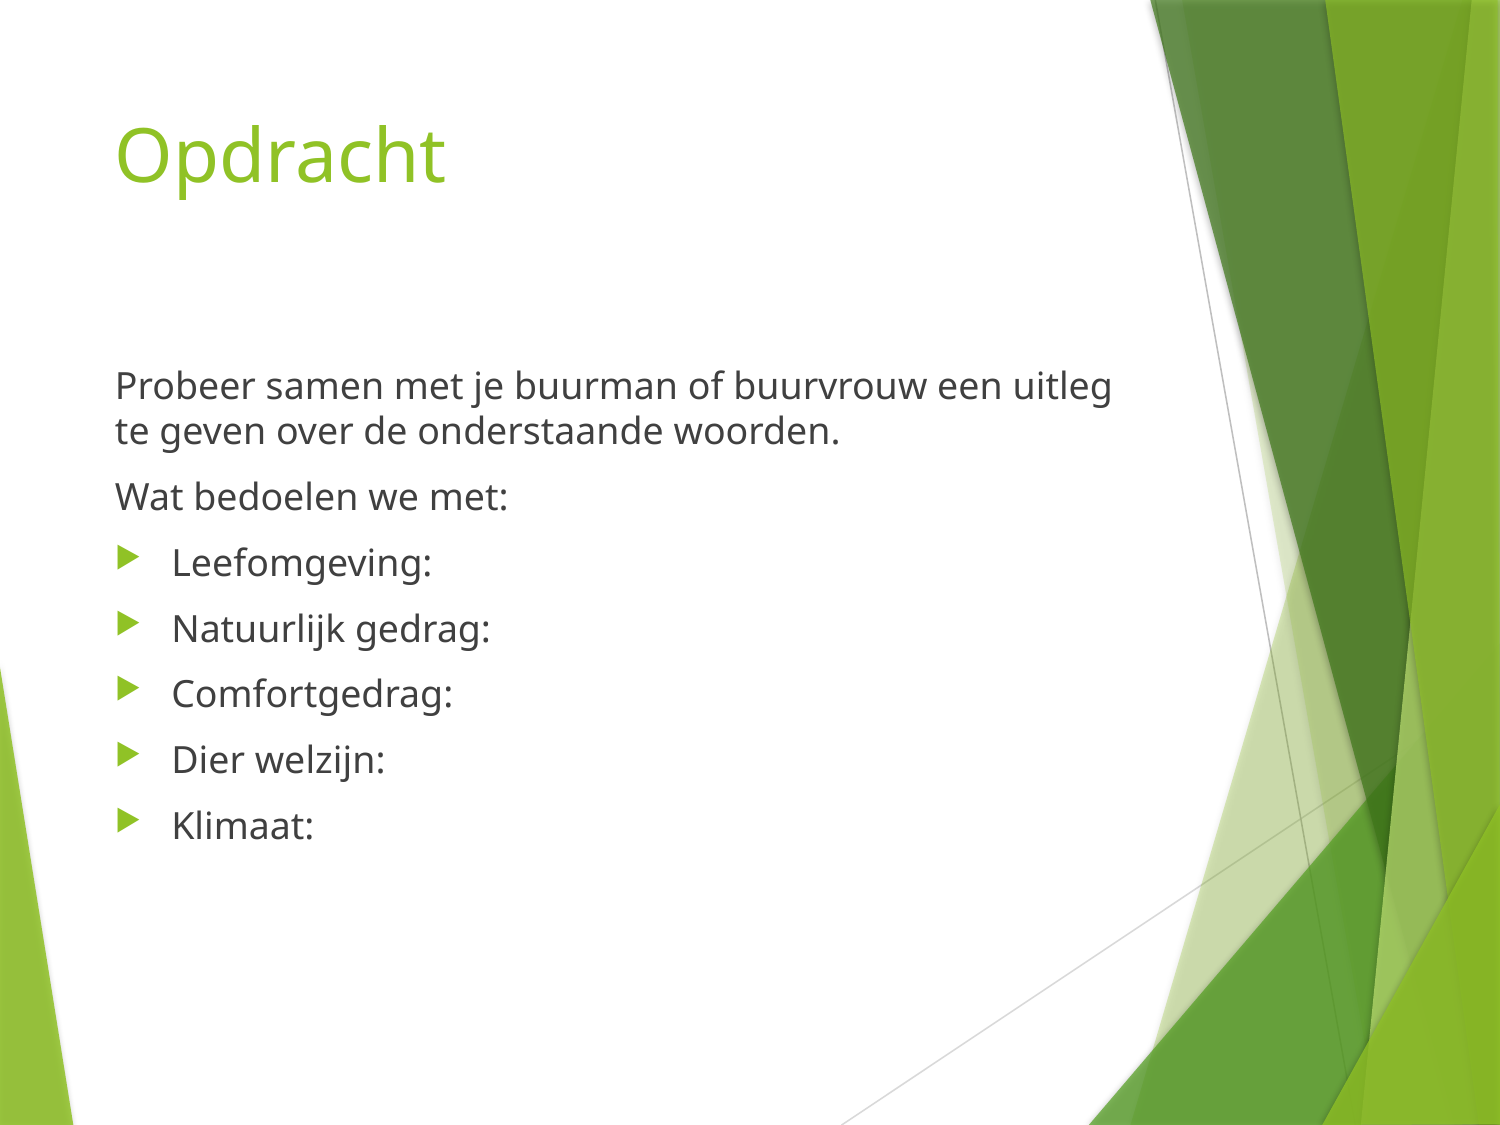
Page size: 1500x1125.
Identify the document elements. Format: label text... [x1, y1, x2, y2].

title Opdracht [99, 99, 1142, 317]
list Probeer samen met je buurman of buurvrouw een uitleg te geven over de onderstaande woorden. Wat bedoelen we met: Leefomgeving: Natuurlijk gedrag: Comfortgedrag: Dier welzijn: Klimaat: [99, 354, 1142, 992]
